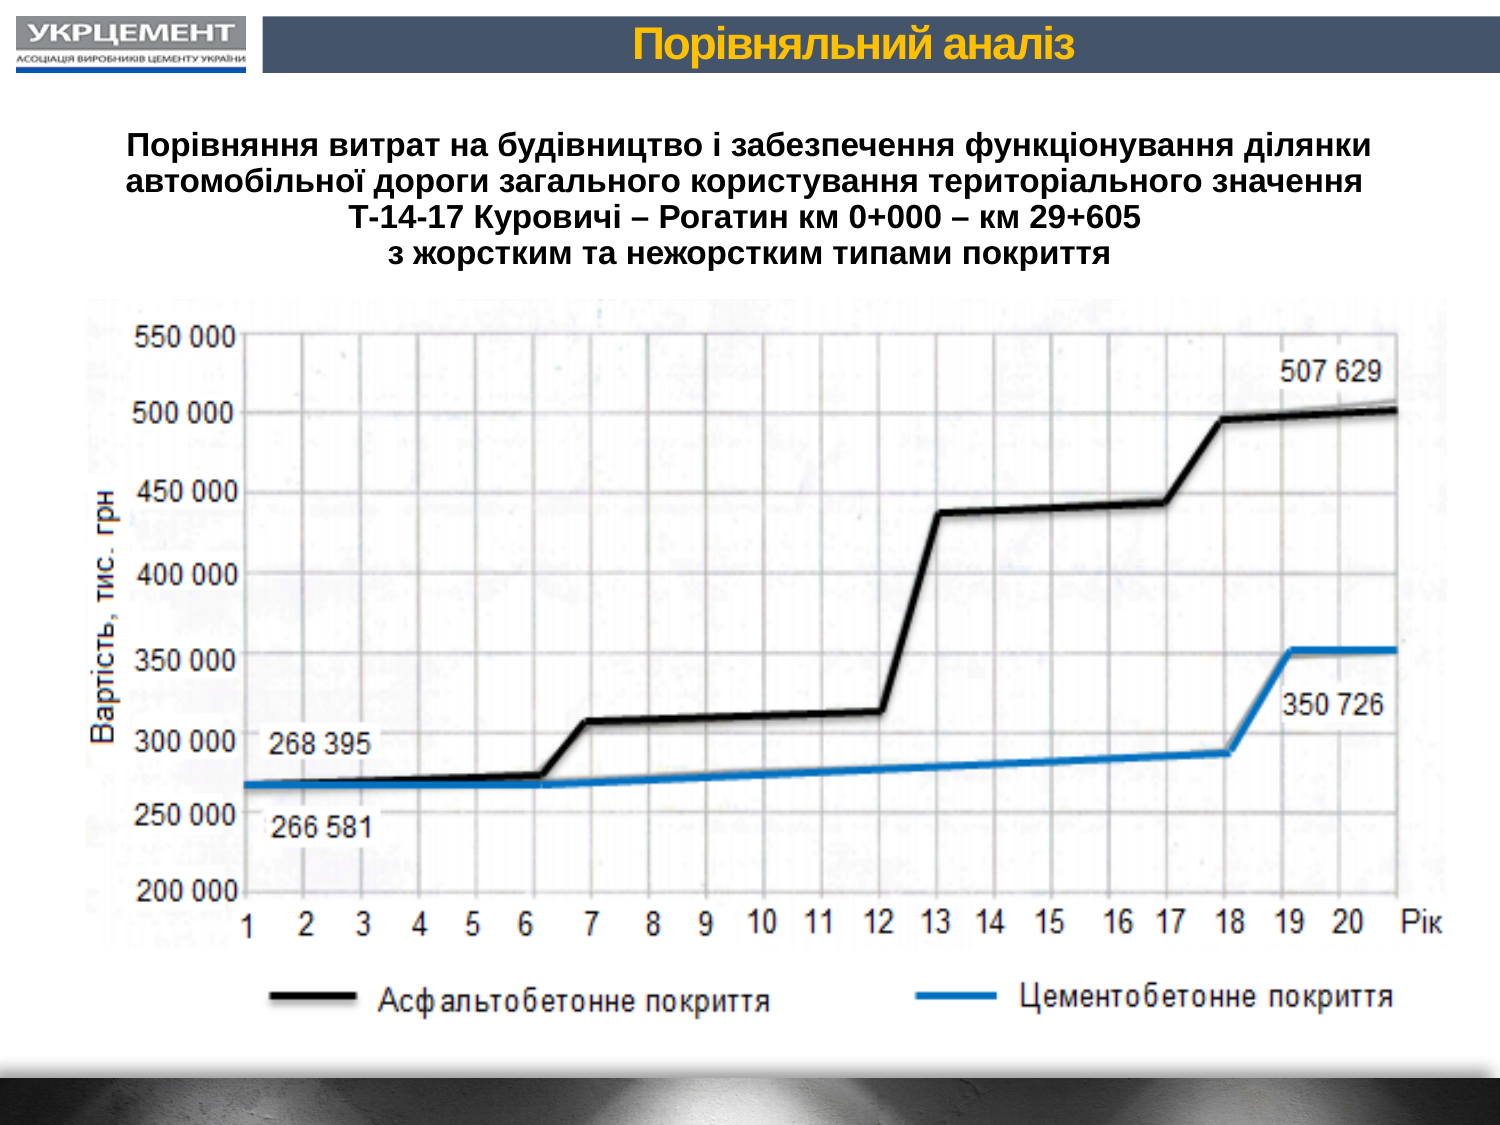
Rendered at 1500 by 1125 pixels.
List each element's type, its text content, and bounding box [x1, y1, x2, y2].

picture [16, 16, 246, 73]
picture [0, 1078, 1500, 1125]
text_box Порівняльний аналіз [262, 16, 1500, 73]
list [41, 299, 1447, 1032]
title Порівняння витрат на будівництво і забезпечення функціонування ділянки автомобільної дороги загального користування територіального значення Т-14-17 Куровичі – Рогатин км 0+000 – км 29+605 з жорстким та нежорстким типами покриття [75, 88, 1425, 299]
